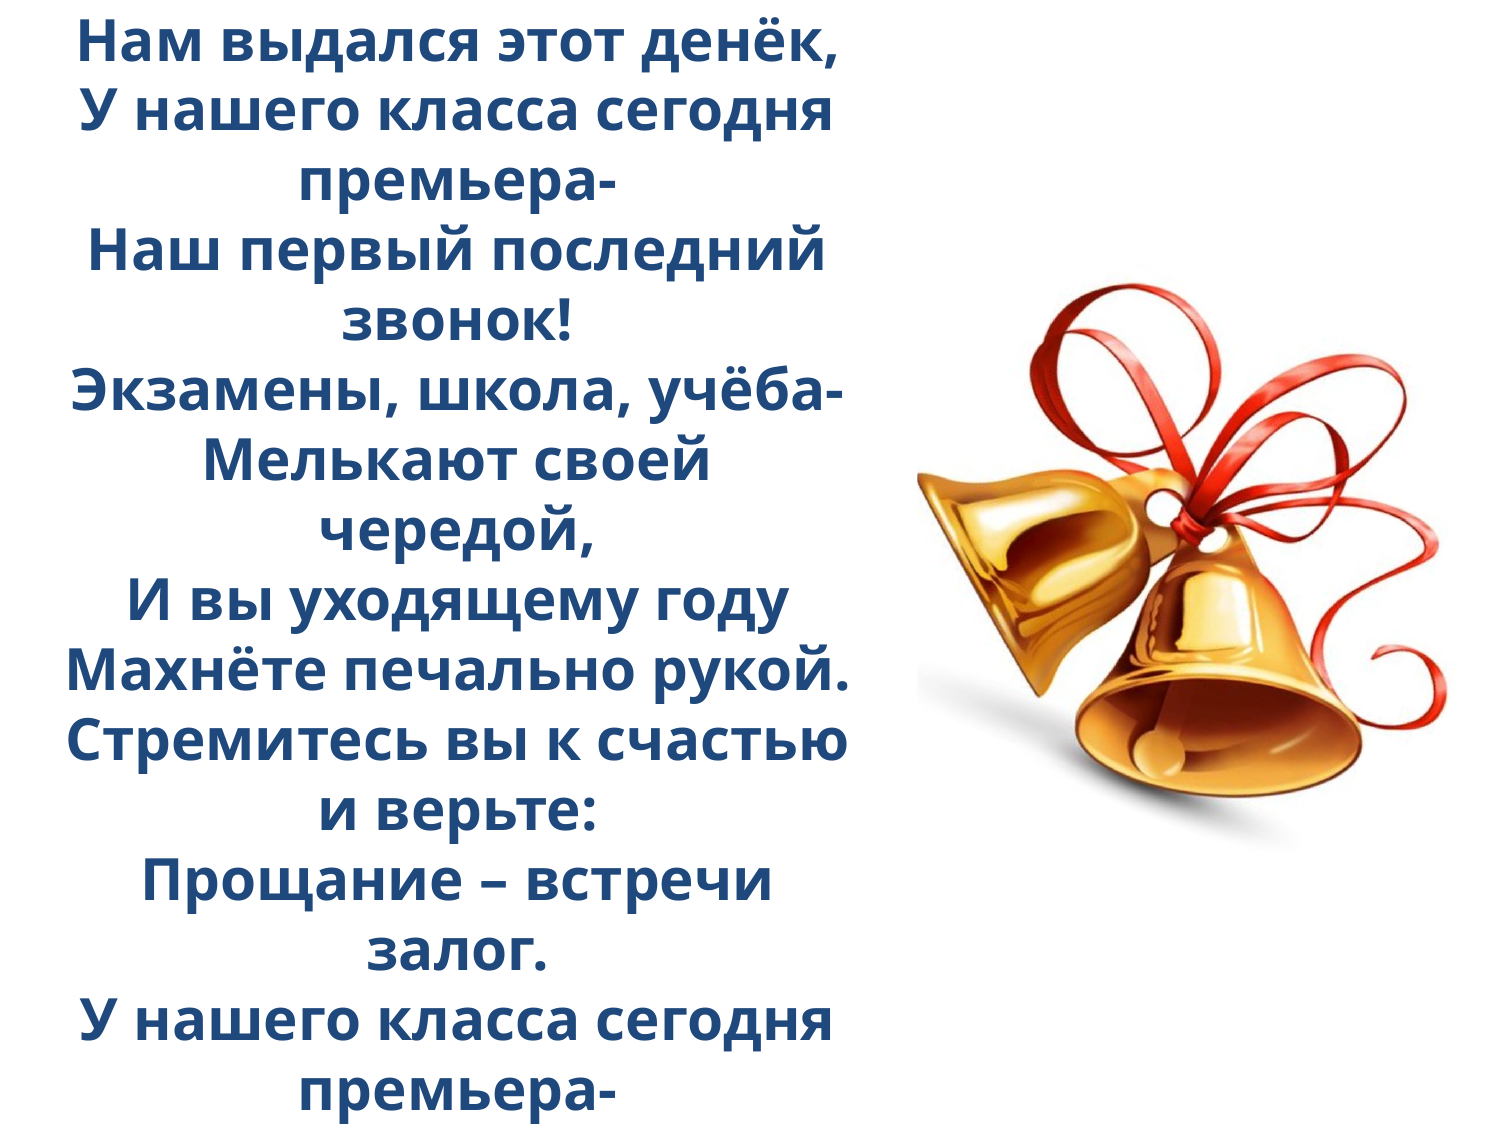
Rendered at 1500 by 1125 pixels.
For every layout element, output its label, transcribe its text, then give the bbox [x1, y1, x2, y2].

text_box Хороший, погожий, конечно, Нам выдался этот денёк, У нашего класса сегодня премьера- Наш первый последний звонок! Экзамены, школа, учёба- Мелькают своей чередой, И вы уходящему году Махнёте печально рукой. Стремитесь вы к счастью и верьте: Прощание – встречи залог. У нашего класса сегодня премьера- Наш первый последний звонок! [0, 0, 918, 1125]
picture [895, 213, 1500, 913]
